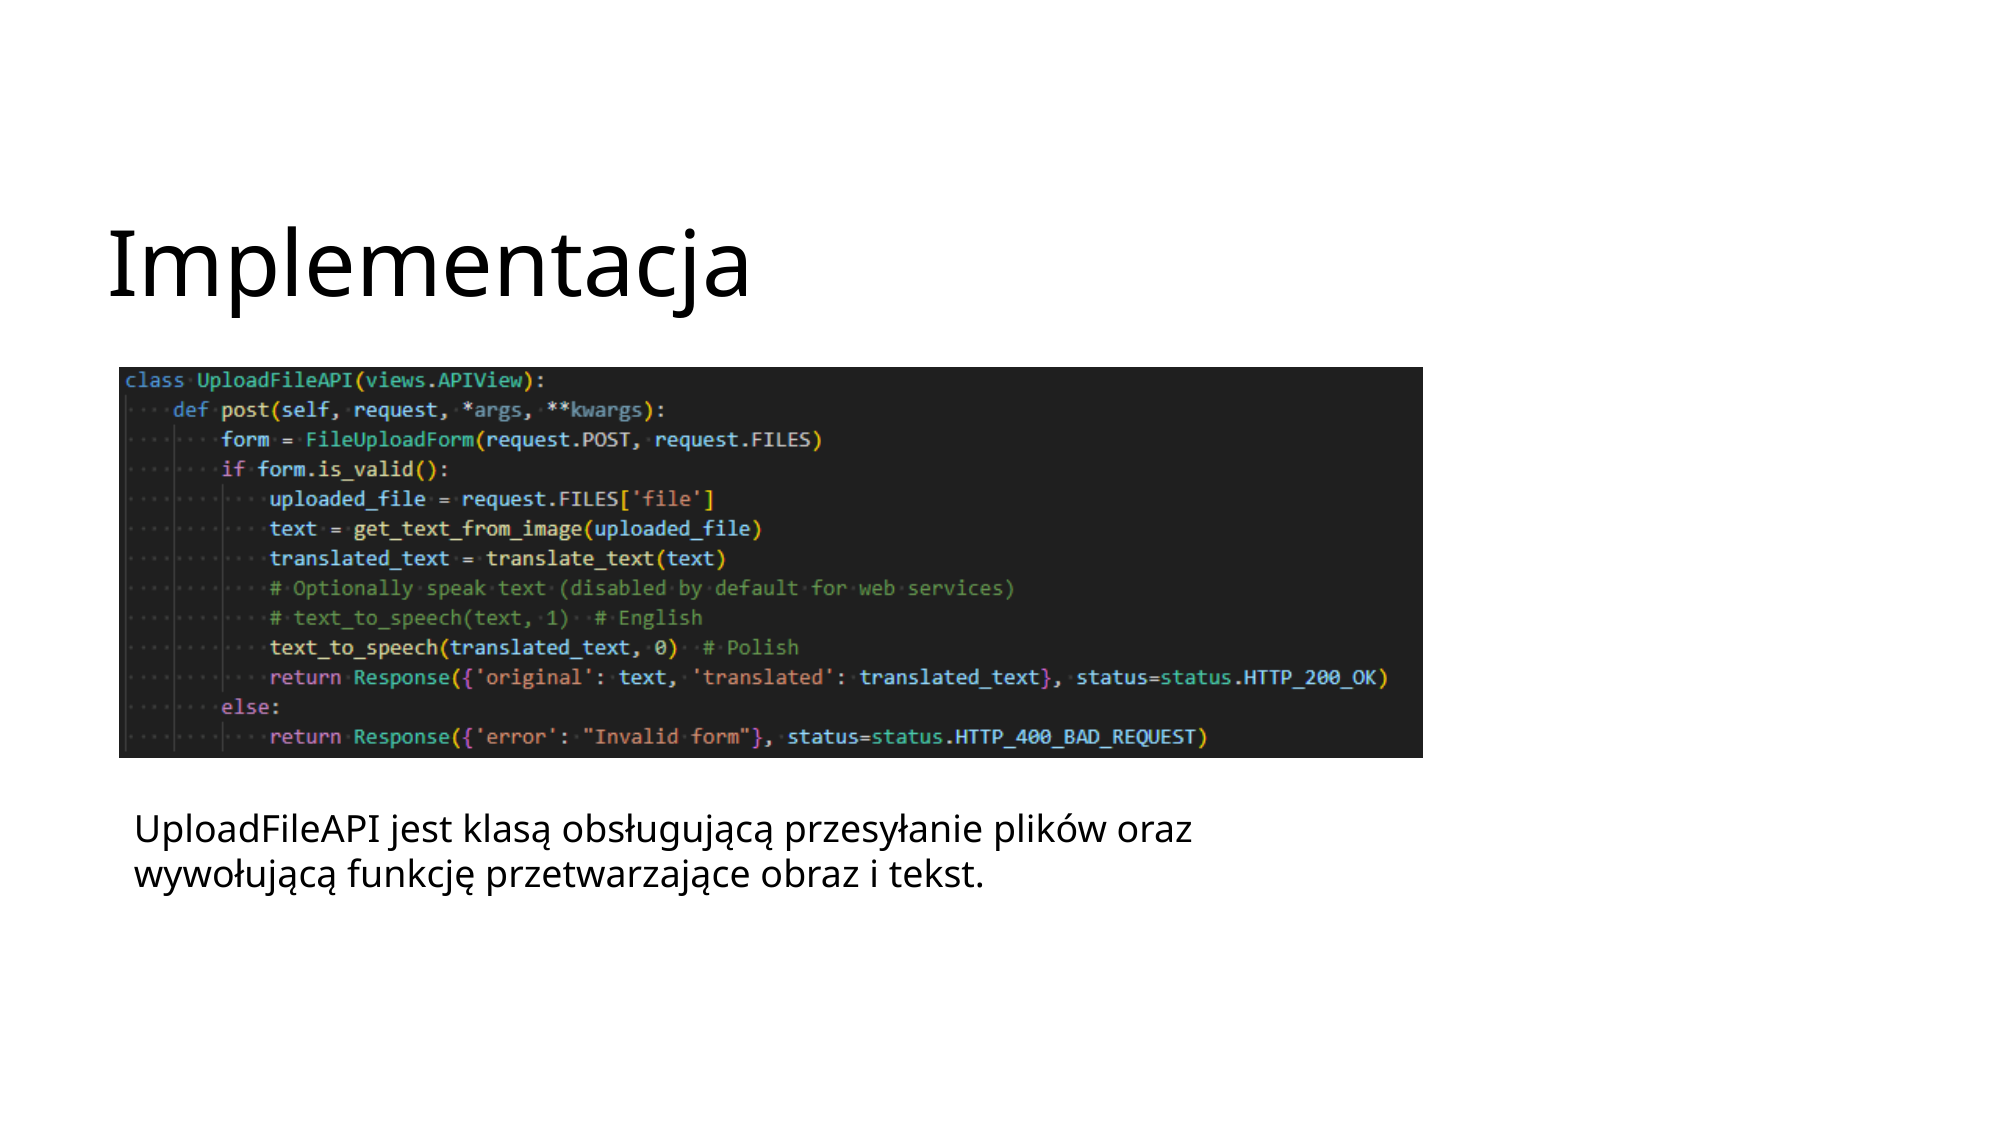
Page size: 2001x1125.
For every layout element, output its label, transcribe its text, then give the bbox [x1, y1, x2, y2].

text_box UploadFileAPI jest klasą obsługującą przesyłanie plików oraz wywołującą funkcję przetwarzające obraz i tekst. [119, 797, 1254, 903]
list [119, 367, 1423, 758]
title Implementacja [92, 197, 1449, 435]
